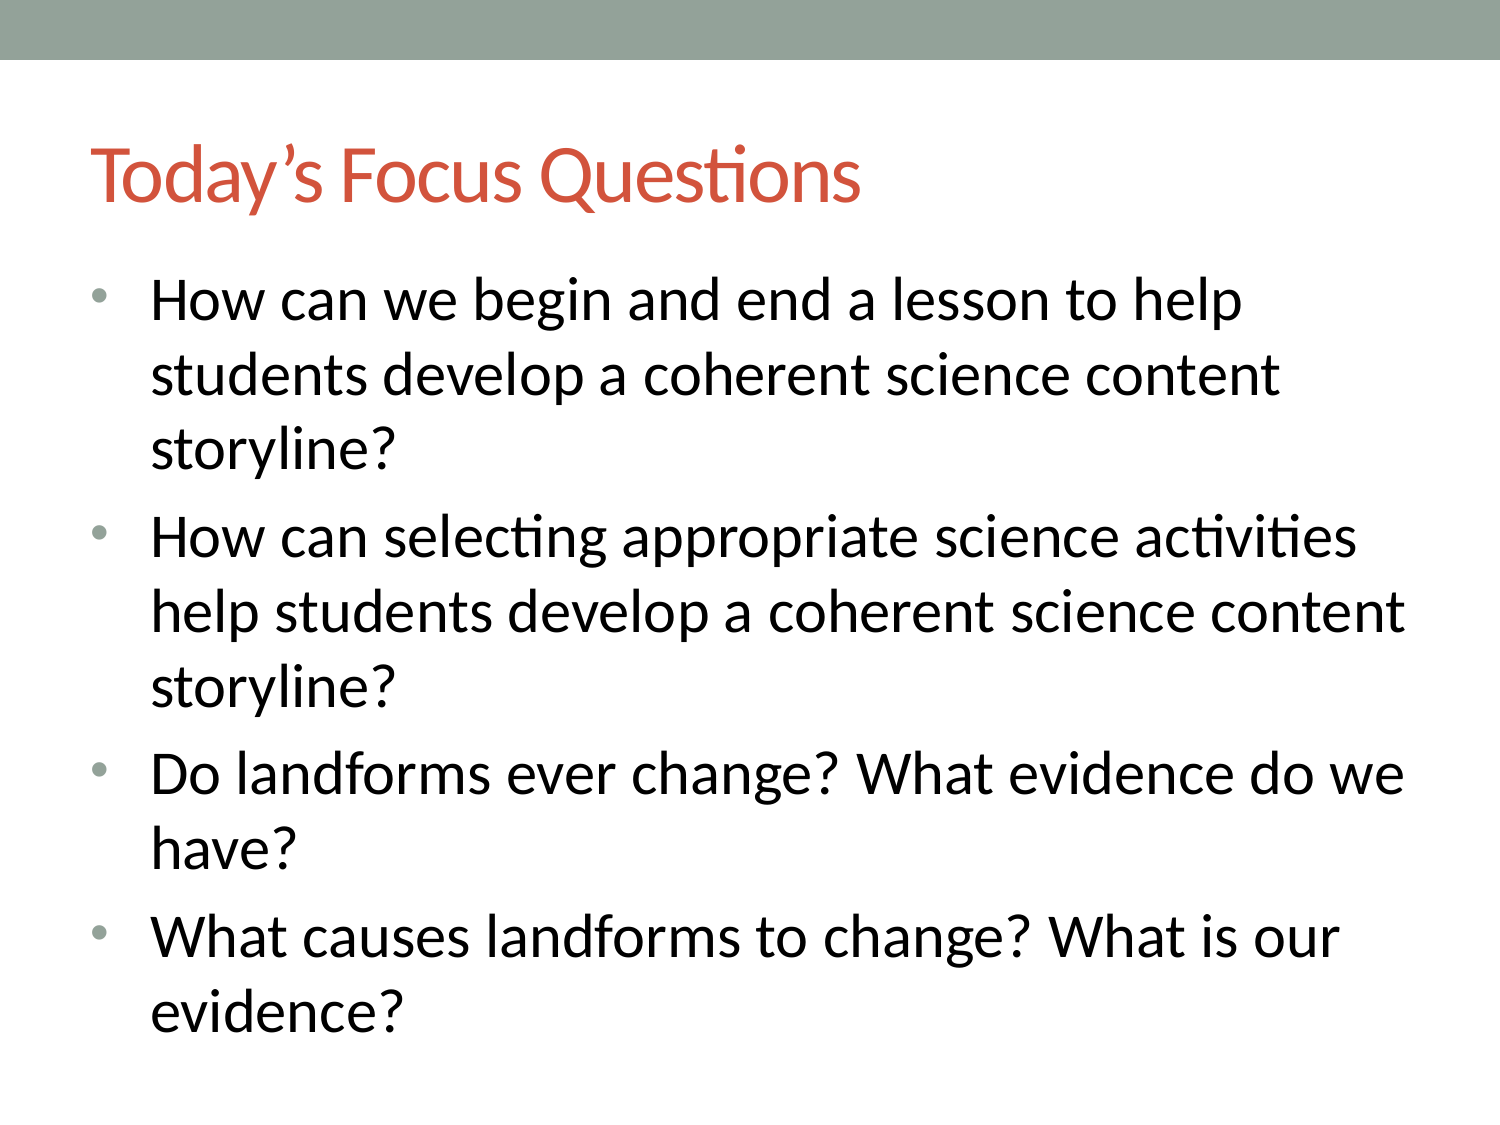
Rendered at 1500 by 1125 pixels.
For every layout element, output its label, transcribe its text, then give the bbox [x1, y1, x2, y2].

title Today’s Focus Questions [75, 75, 1425, 249]
list How can we begin and end a lesson to help students develop a coherent science content storyline? How can selecting appropriate science activities help students develop a coherent science content storyline? Do landforms ever change? What evidence do we have? What causes landforms to change? What is our evidence? [75, 249, 1450, 1088]
